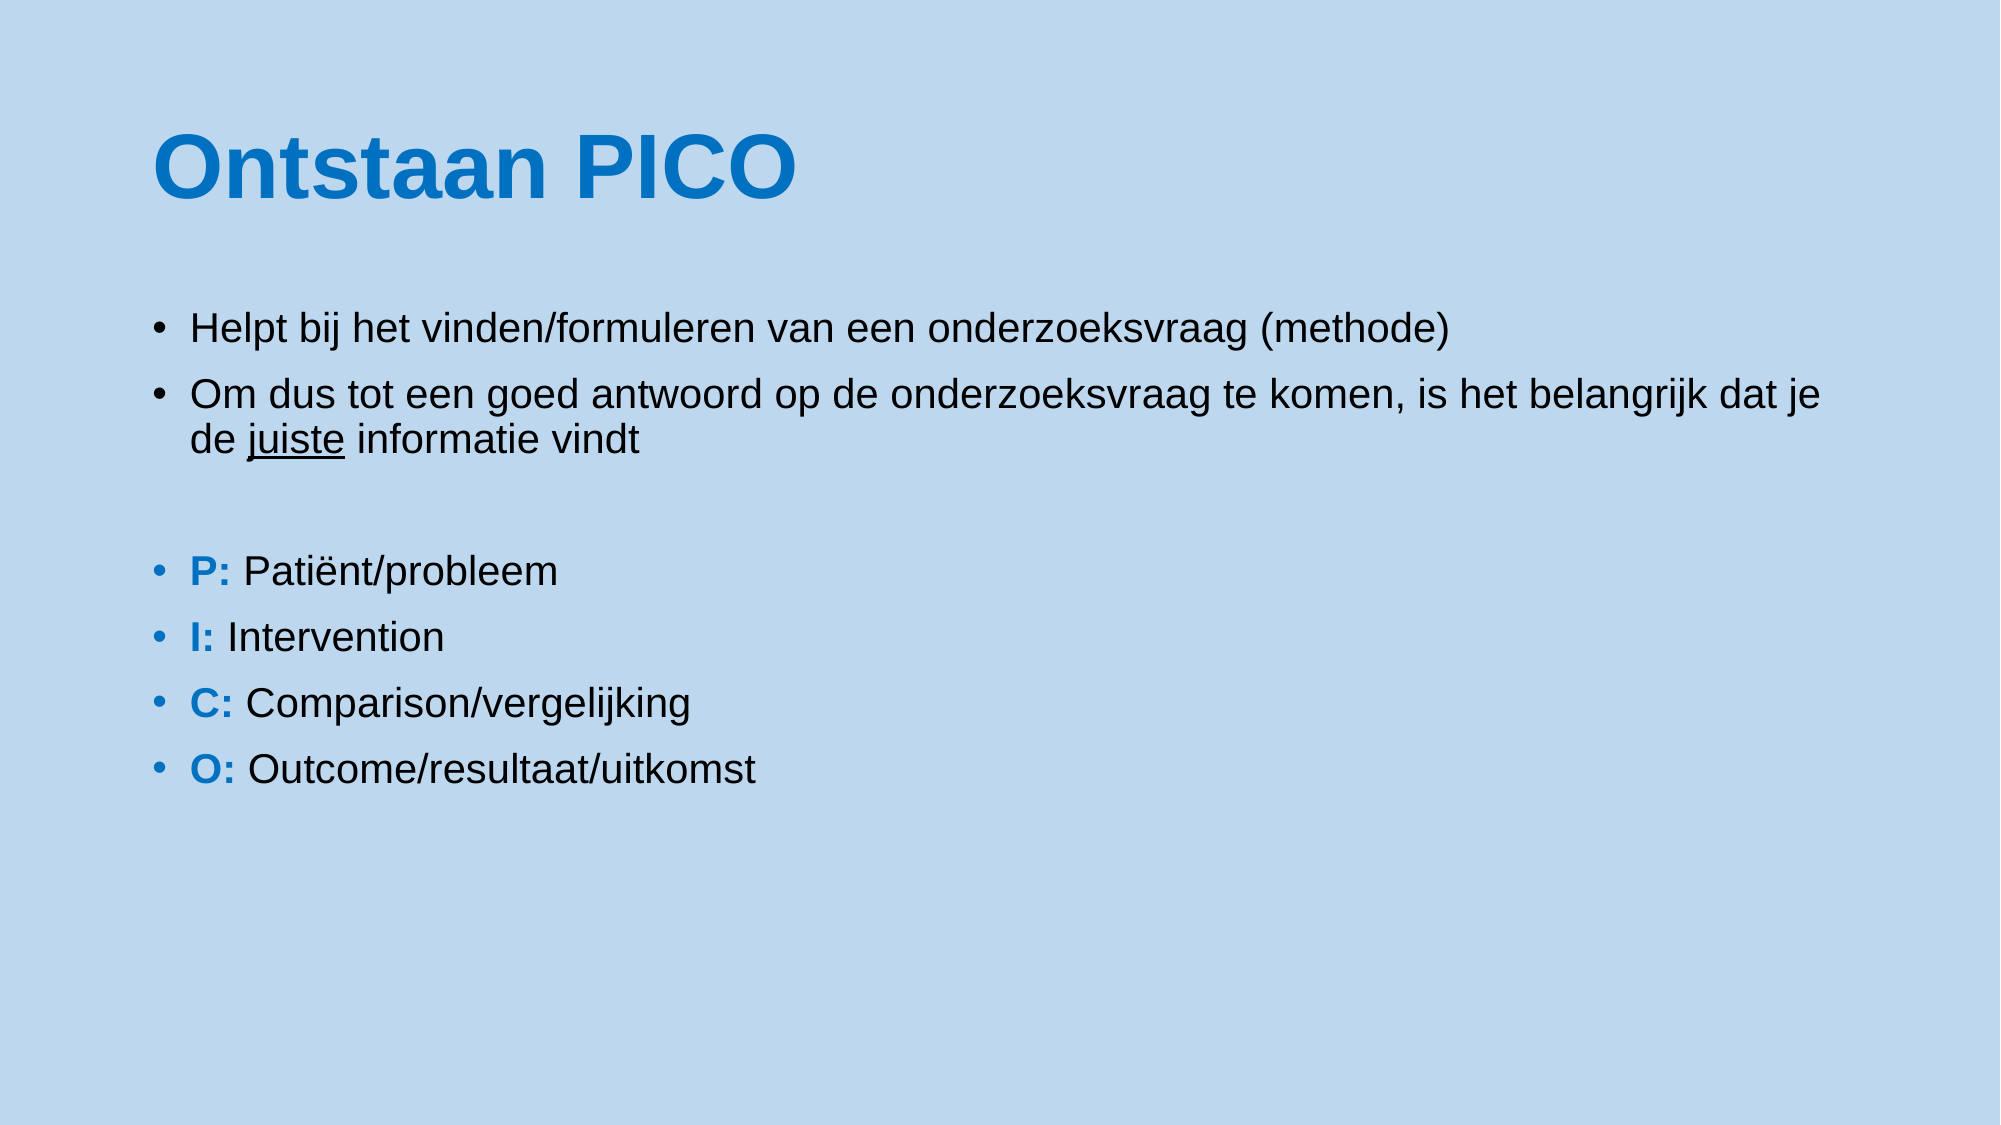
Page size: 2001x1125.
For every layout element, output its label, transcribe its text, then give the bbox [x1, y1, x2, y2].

list Helpt bij het vinden/formuleren van een onderzoeksvraag (methode) Om dus tot een goed antwoord op de onderzoeksvraag te komen, is het belangrijk dat je de juiste informatie vindt P: Patiënt/probleem I: Intervention C: Comparison/vergelijking O: Outcome/resultaat/uitkomst [137, 299, 1863, 1014]
title Ontstaan PICO [137, 59, 1863, 278]
